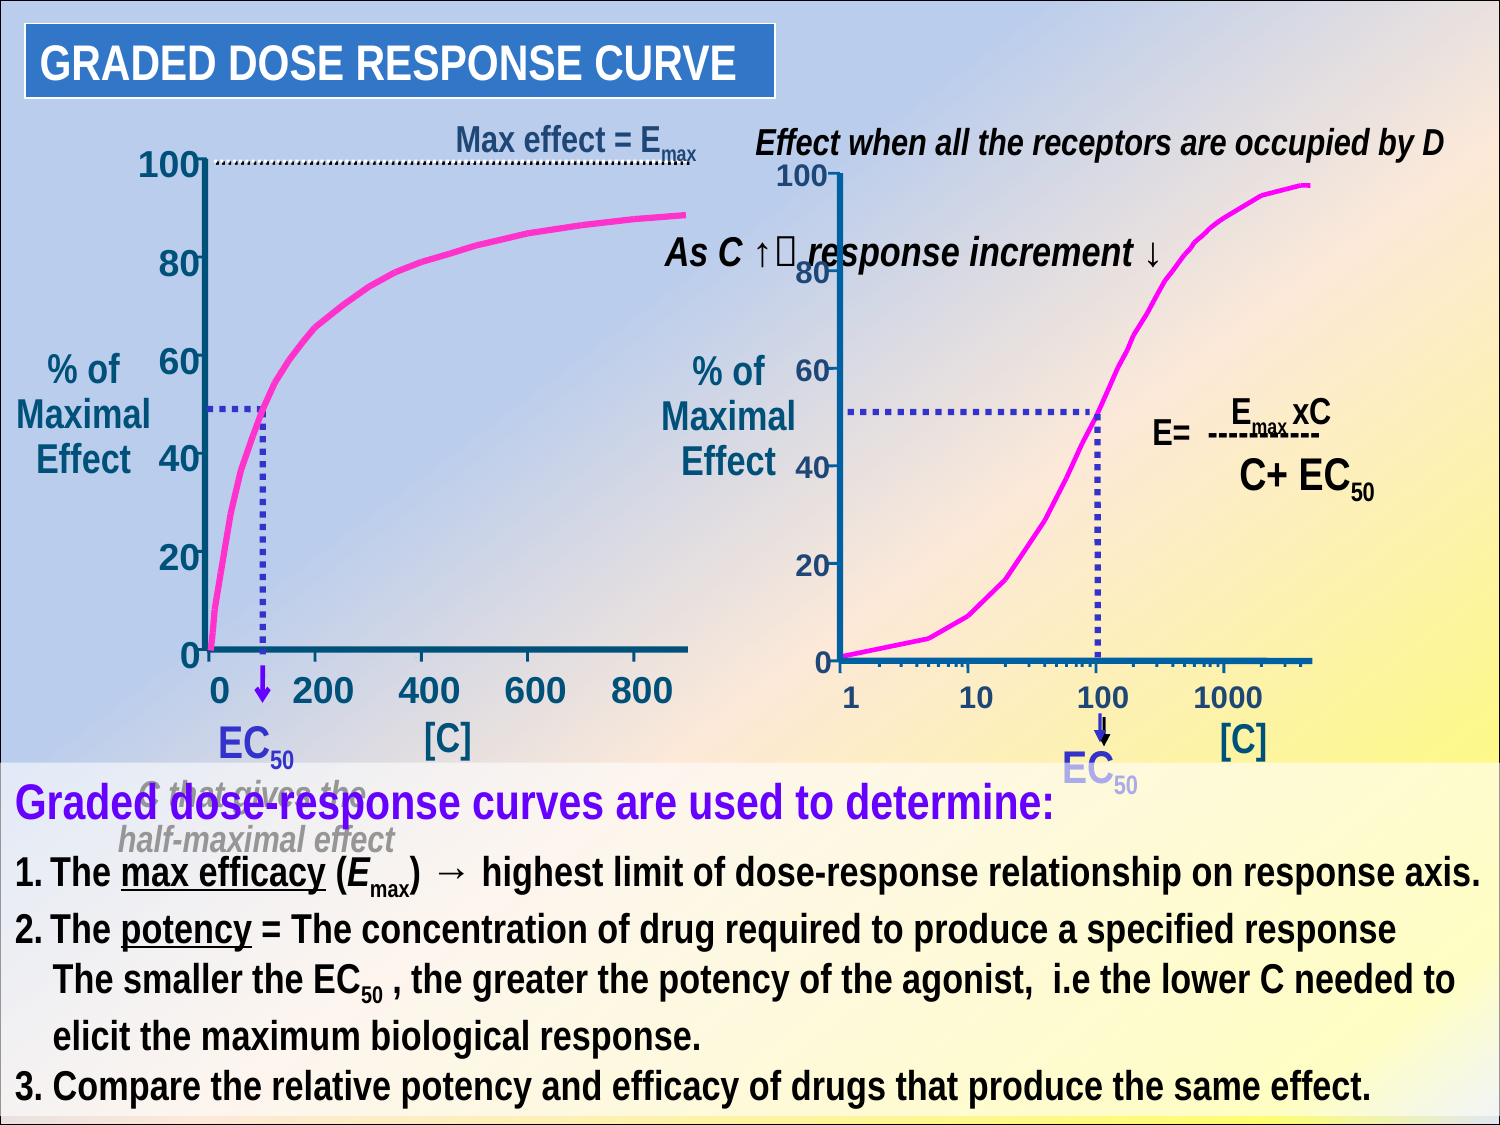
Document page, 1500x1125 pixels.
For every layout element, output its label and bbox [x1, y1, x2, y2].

text_box [210, 214, 627, 651]
text_box [0, 0, 1500, 1125]
text_box [632, 154, 1313, 801]
text_box [187, 665, 326, 776]
text_box [0, 134, 701, 769]
text_box [1316, 379, 1438, 508]
